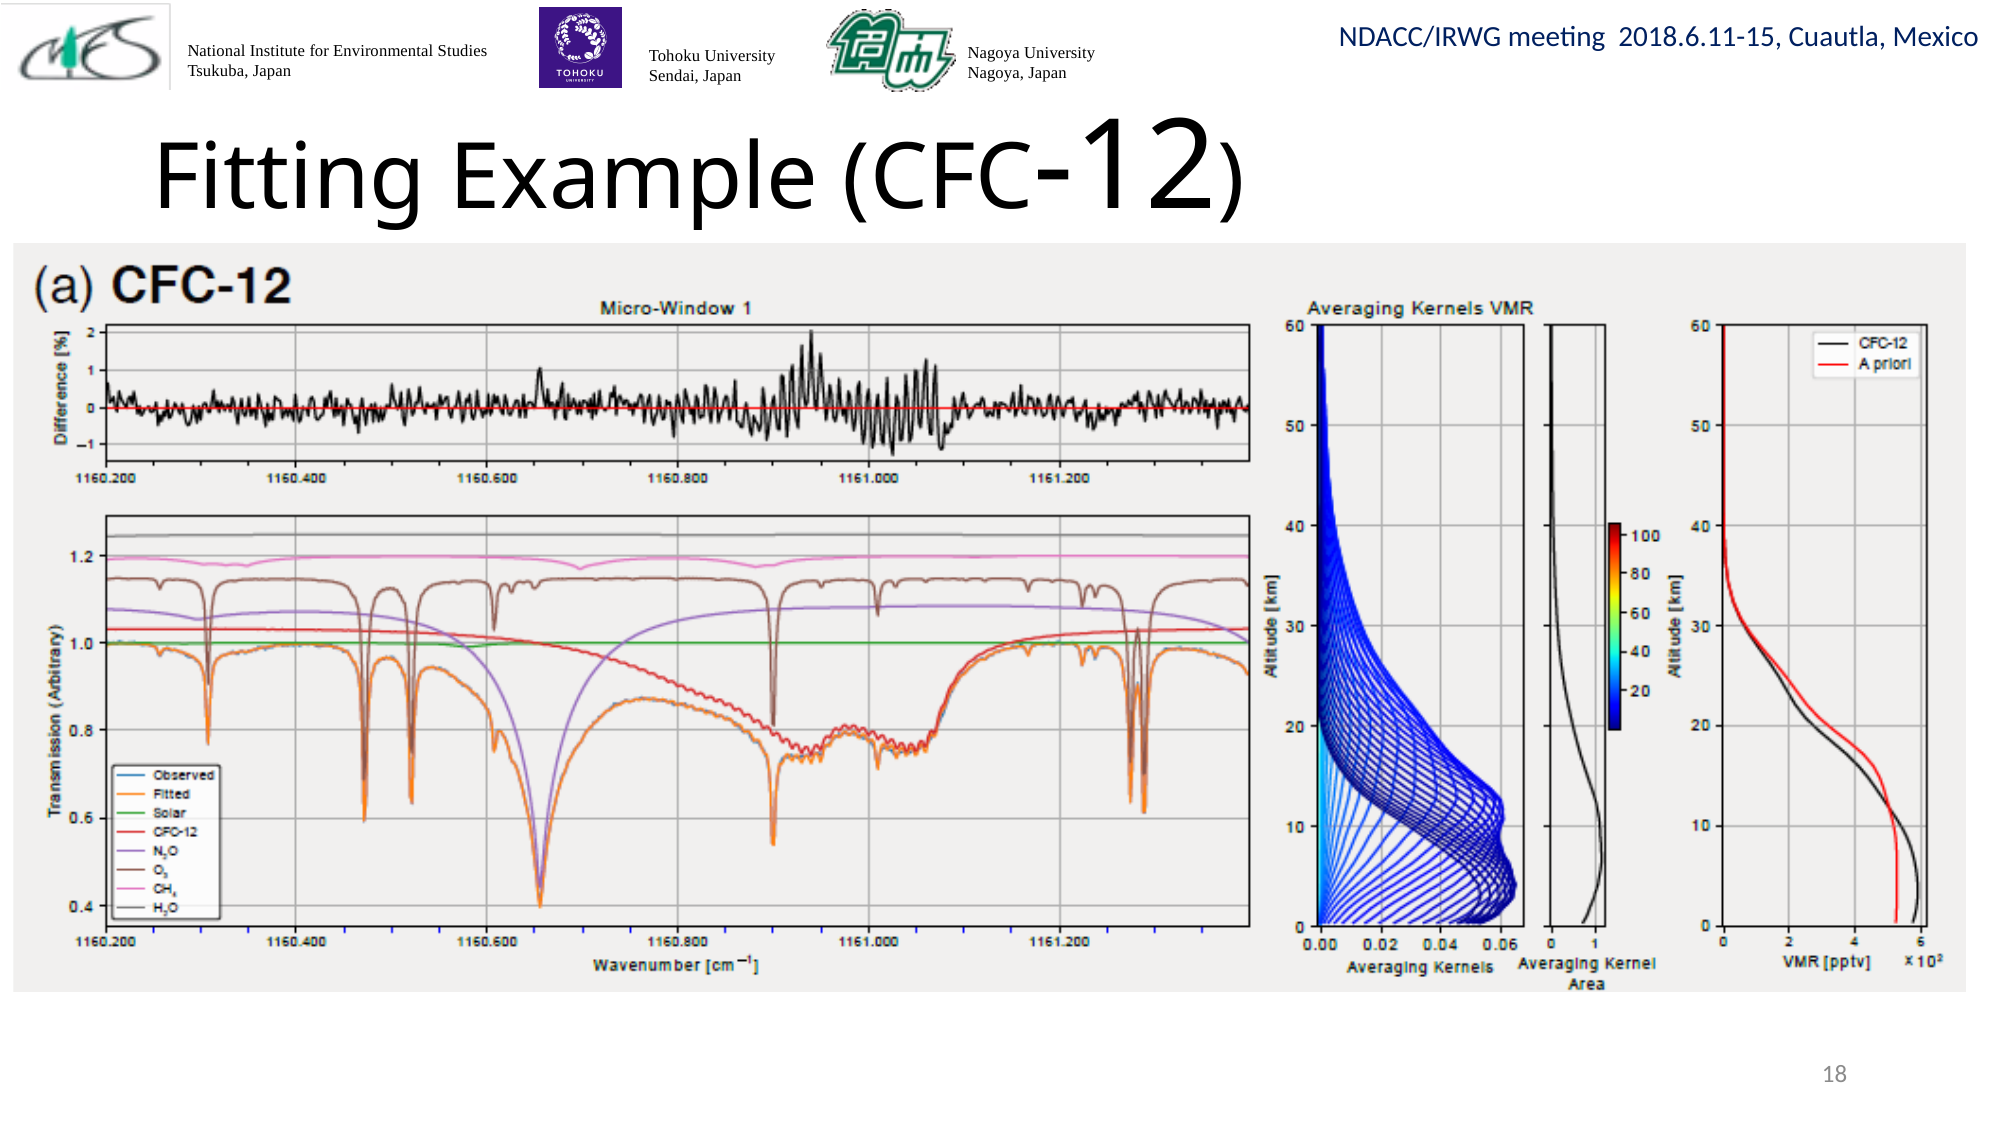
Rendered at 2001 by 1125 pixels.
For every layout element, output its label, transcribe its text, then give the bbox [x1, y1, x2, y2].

picture [1, 2, 174, 90]
title Fitting Example (CFC-12) [137, 59, 1863, 243]
slide_number 18 [1412, 1042, 1863, 1103]
picture [539, 7, 622, 59]
picture [13, 243, 1966, 992]
picture [826, 9, 956, 59]
